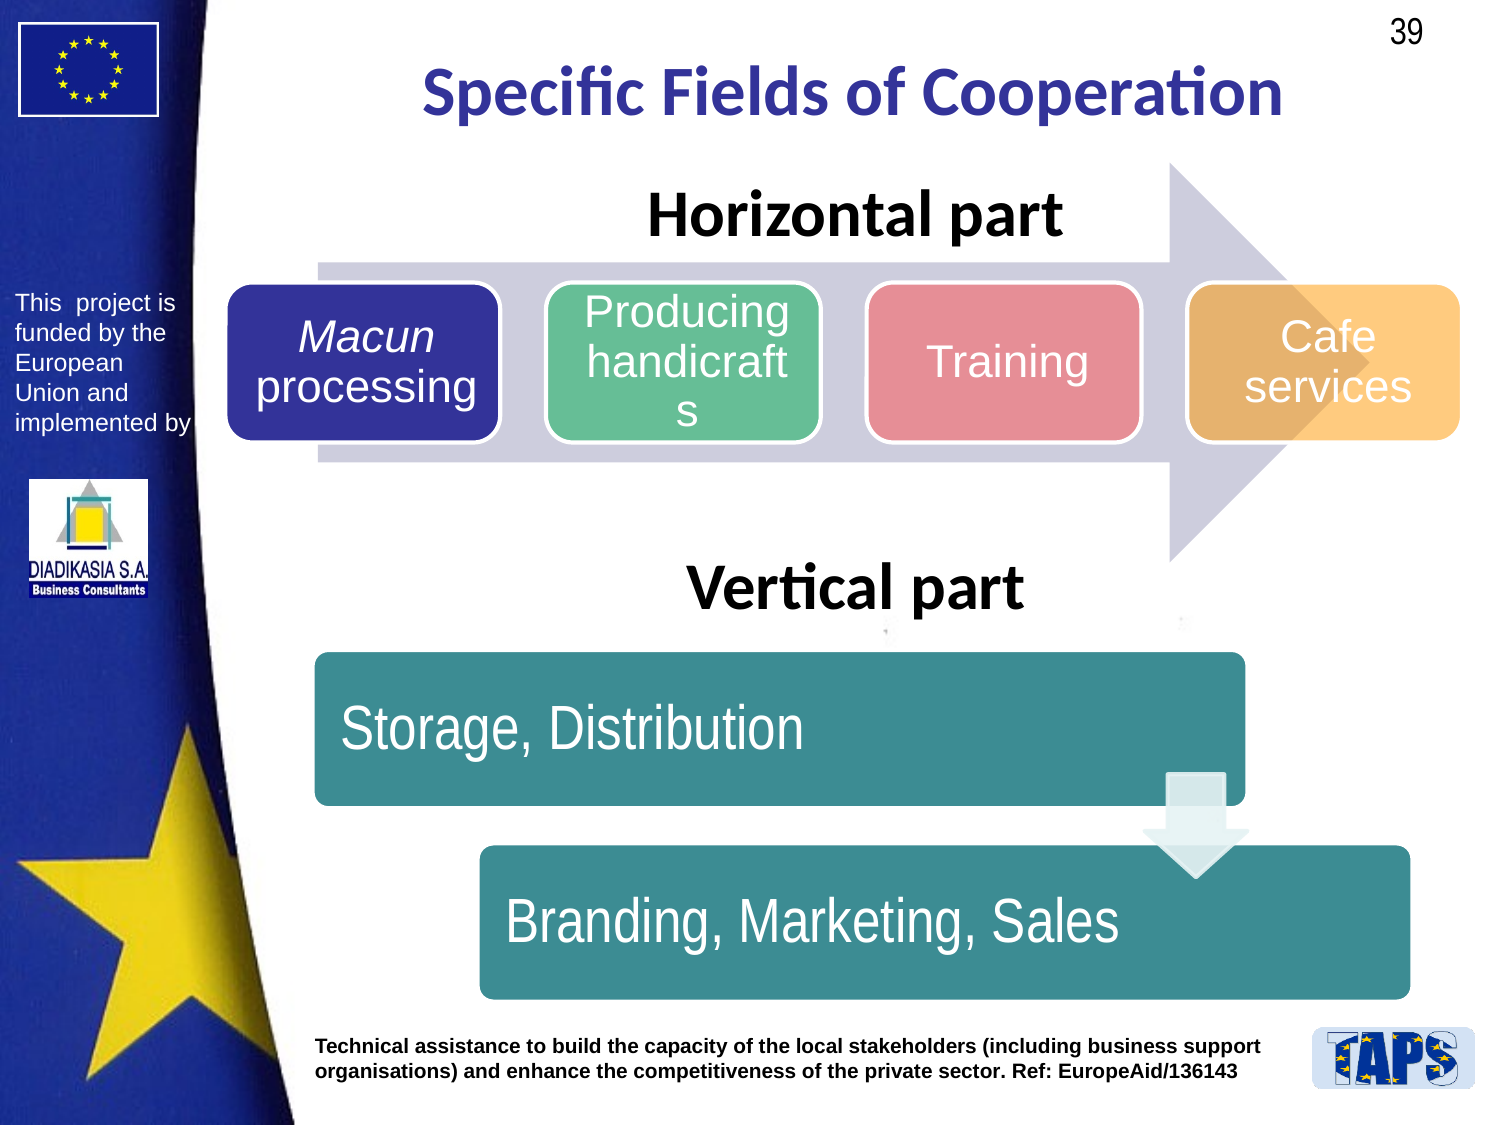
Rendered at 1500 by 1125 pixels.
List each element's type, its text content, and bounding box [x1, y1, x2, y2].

list Horizontal part Vertical part [249, 569, 1463, 1001]
picture [0, 0, 1500, 1125]
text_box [312, 649, 1413, 1002]
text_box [224, 162, 1463, 563]
title Specific Fields of Cooperation [241, 36, 1467, 139]
